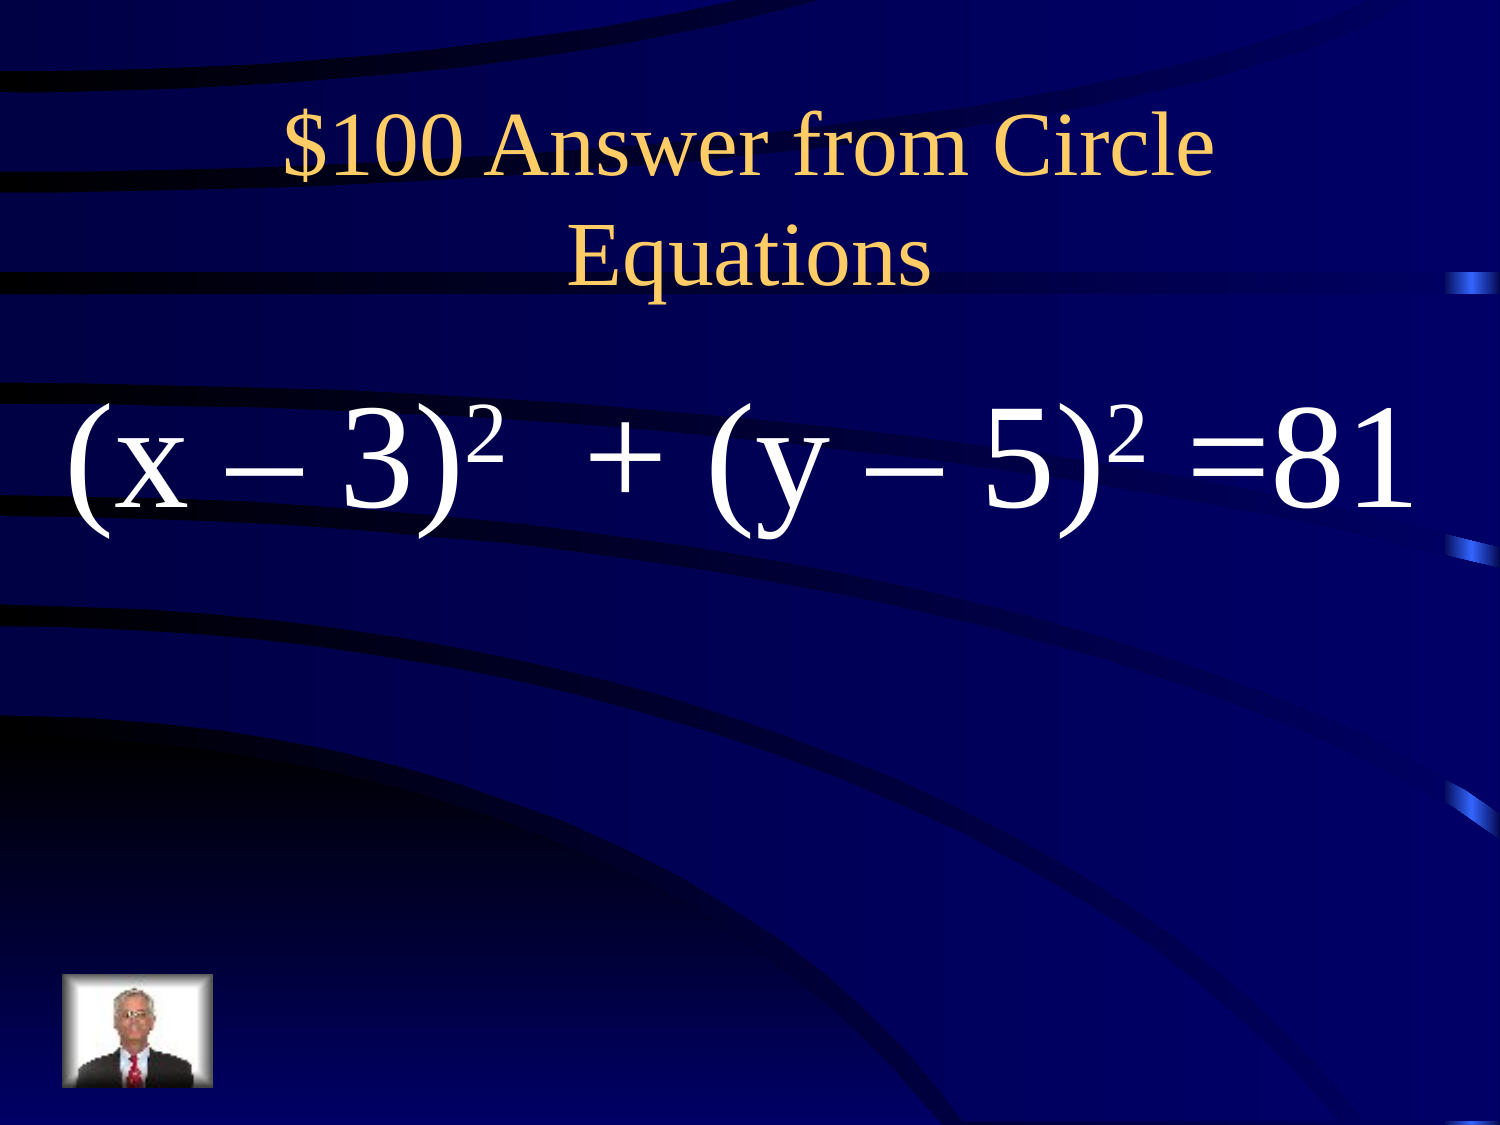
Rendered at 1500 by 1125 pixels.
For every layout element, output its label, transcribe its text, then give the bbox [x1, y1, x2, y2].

picture [62, 974, 213, 1088]
title $100 Answer from Circle Equations [112, 99, 1388, 288]
text_box (x – 3)2 + (y – 5)2 =81 [50, 349, 1450, 545]
